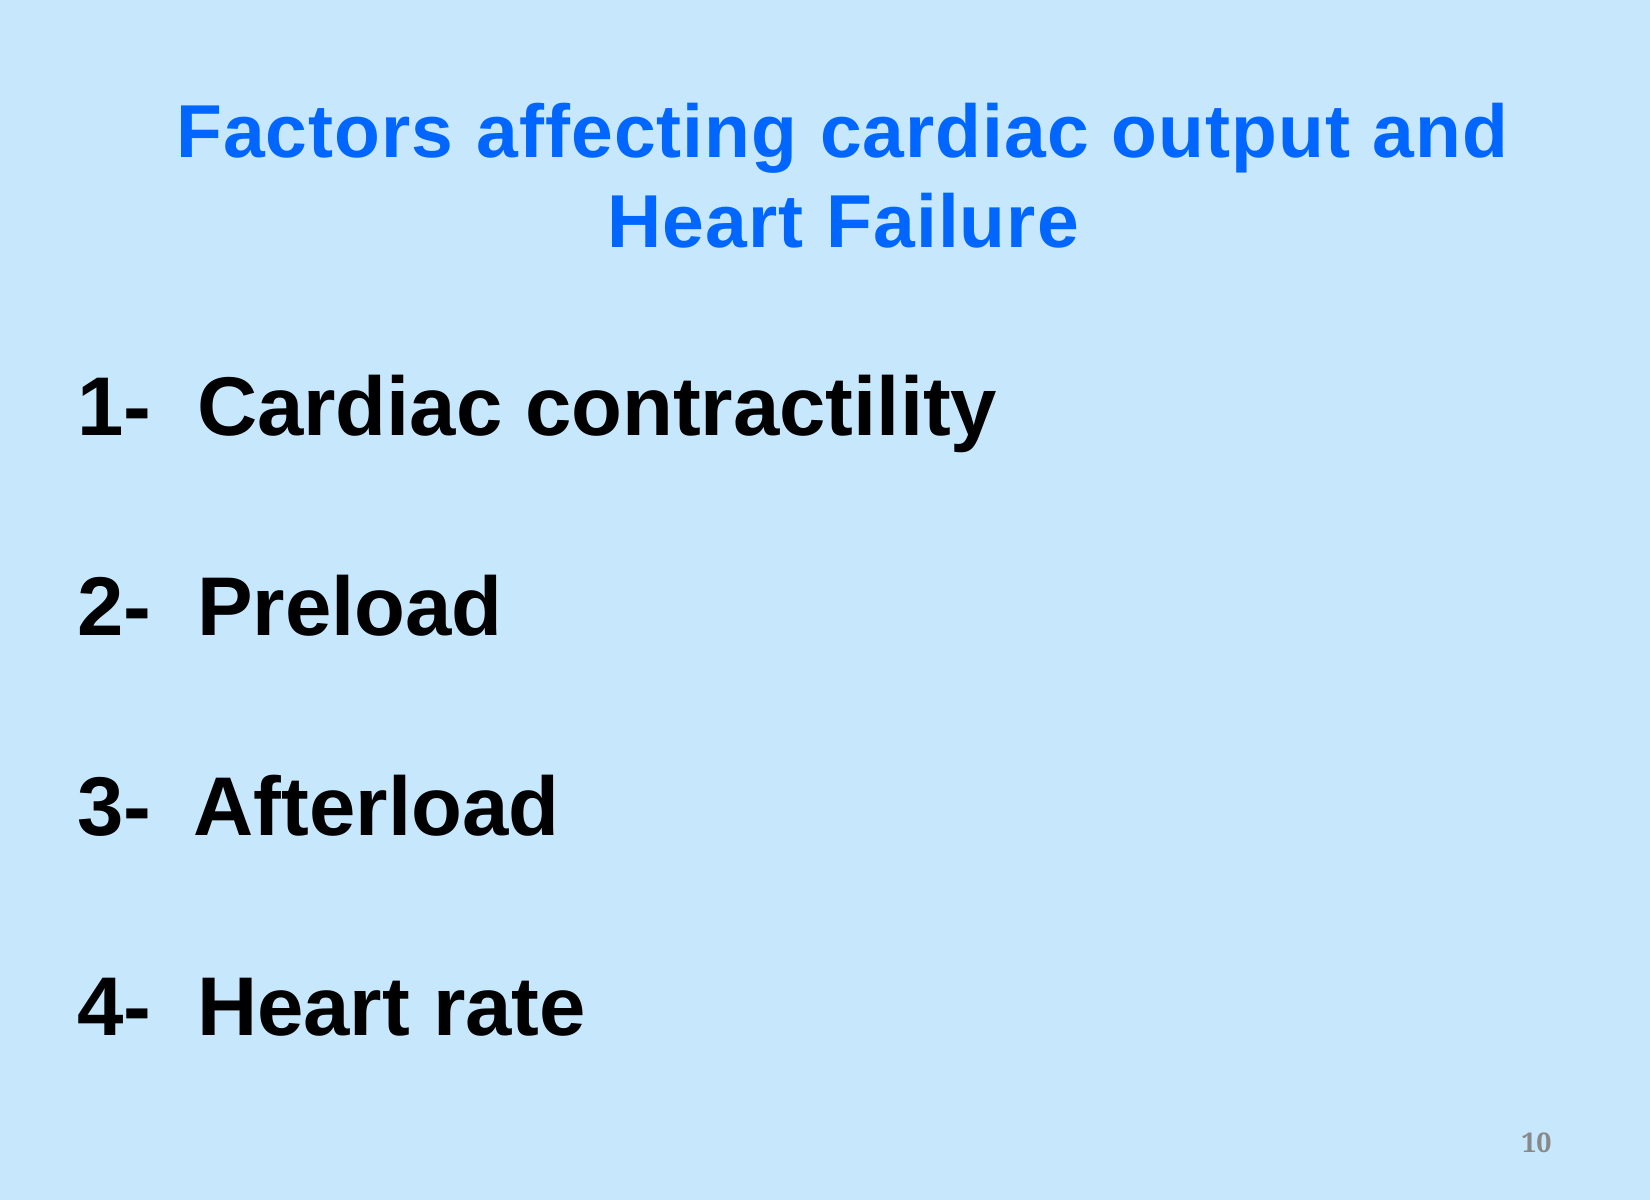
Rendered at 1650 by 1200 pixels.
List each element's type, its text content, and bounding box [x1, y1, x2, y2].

text_box Factors affecting cardiac output and Heart Failure 1- Cardiac contractility 2- Preload 3- Afterload 4- Heart rate [62, 74, 1625, 1200]
